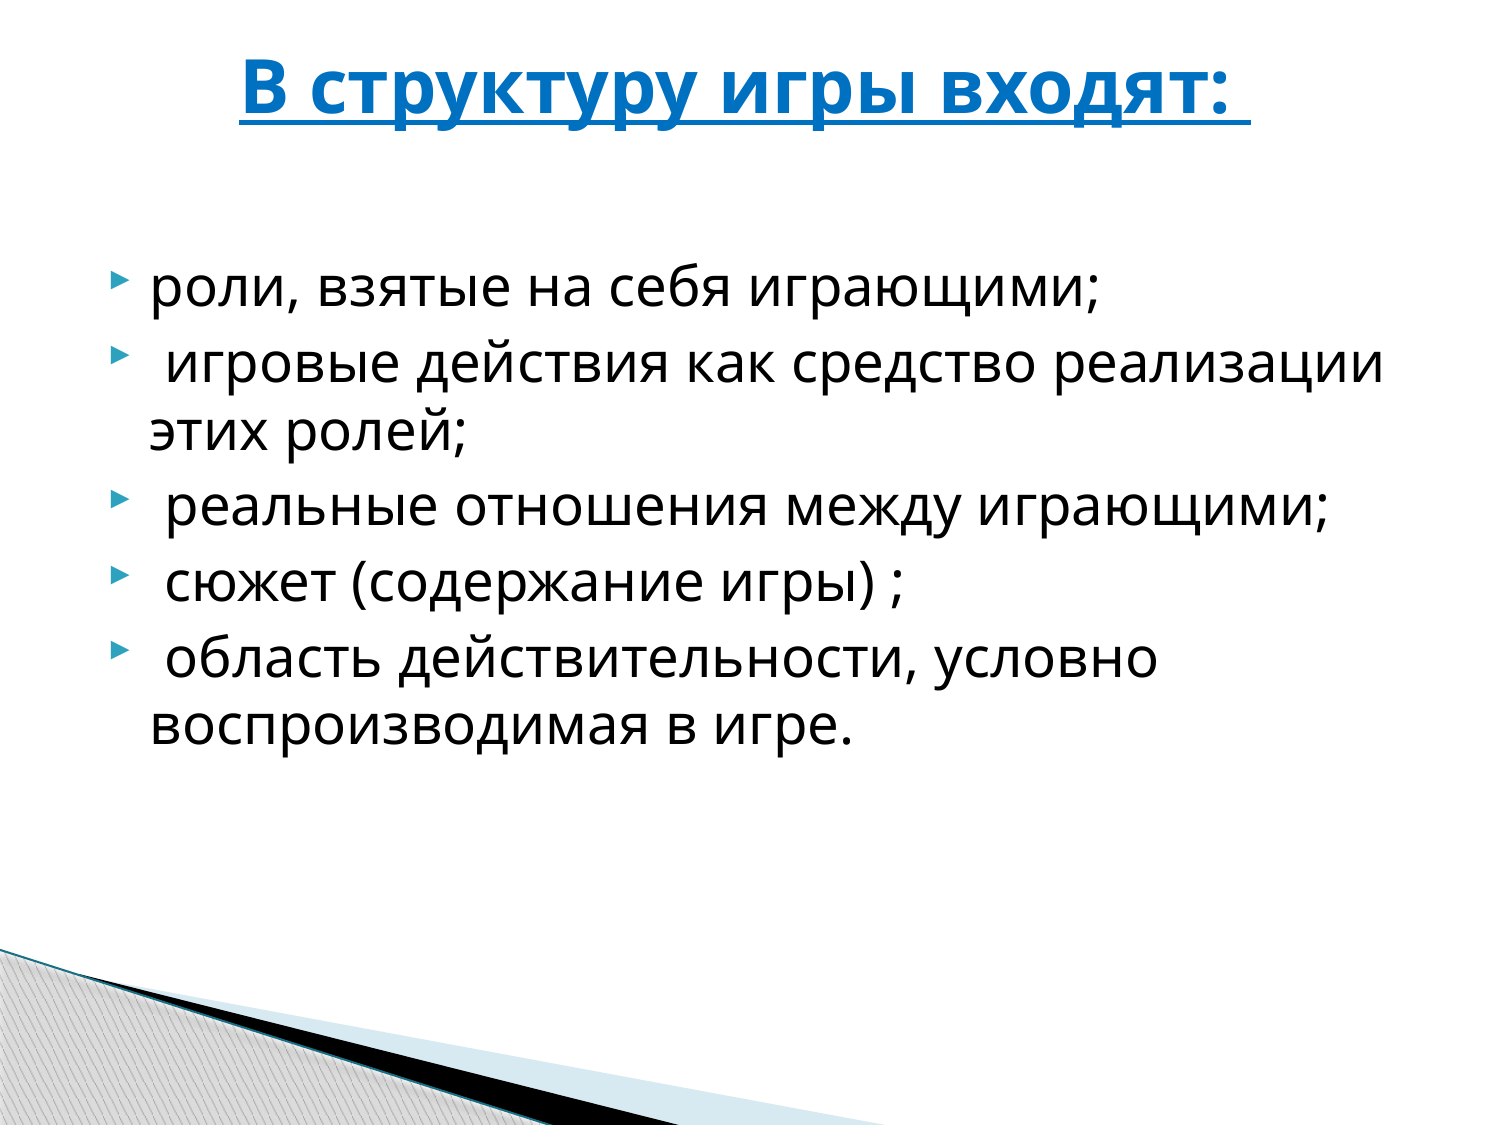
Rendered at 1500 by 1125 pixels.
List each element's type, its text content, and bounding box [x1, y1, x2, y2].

title В структуру игры входят: [70, 35, 1421, 223]
list роли, взятые на себя играющими; игровые действия как средство реализации этих ролей; реальные отношения между играющими; сюжет (содержание игры) ; область действительности, условно воспроизводимая в игре. [75, 243, 1425, 986]
